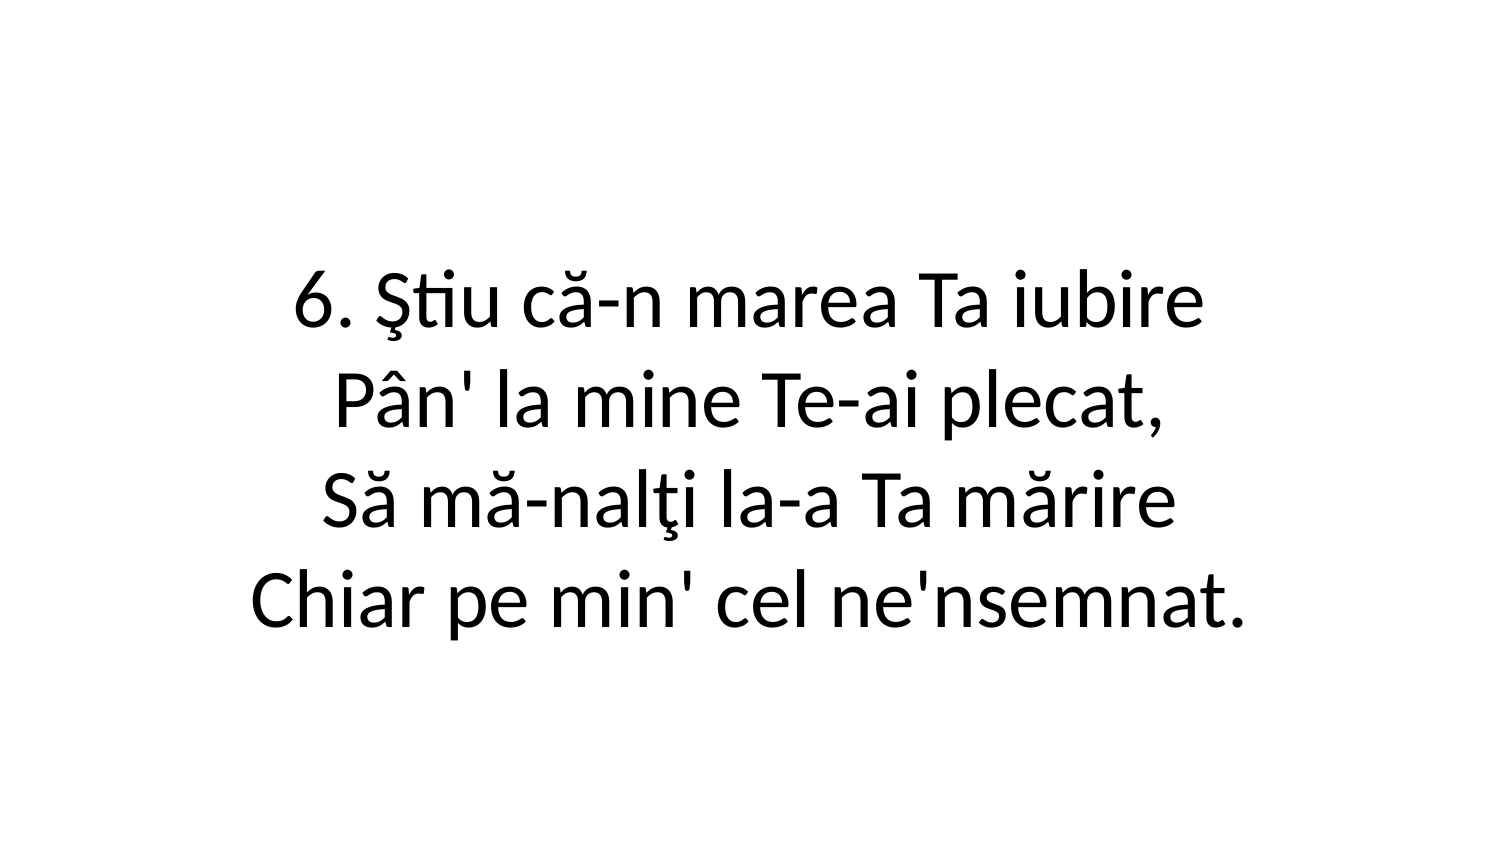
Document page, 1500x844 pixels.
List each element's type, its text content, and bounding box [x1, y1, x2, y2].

text_box 6. Ştiu că-n marea Ta iubire Pân' la mine Te-ai plecat, Să mă-nalţi la-a Ta mărire Chiar pe min' cel ne'nsemnat. [235, 192, 1265, 652]
